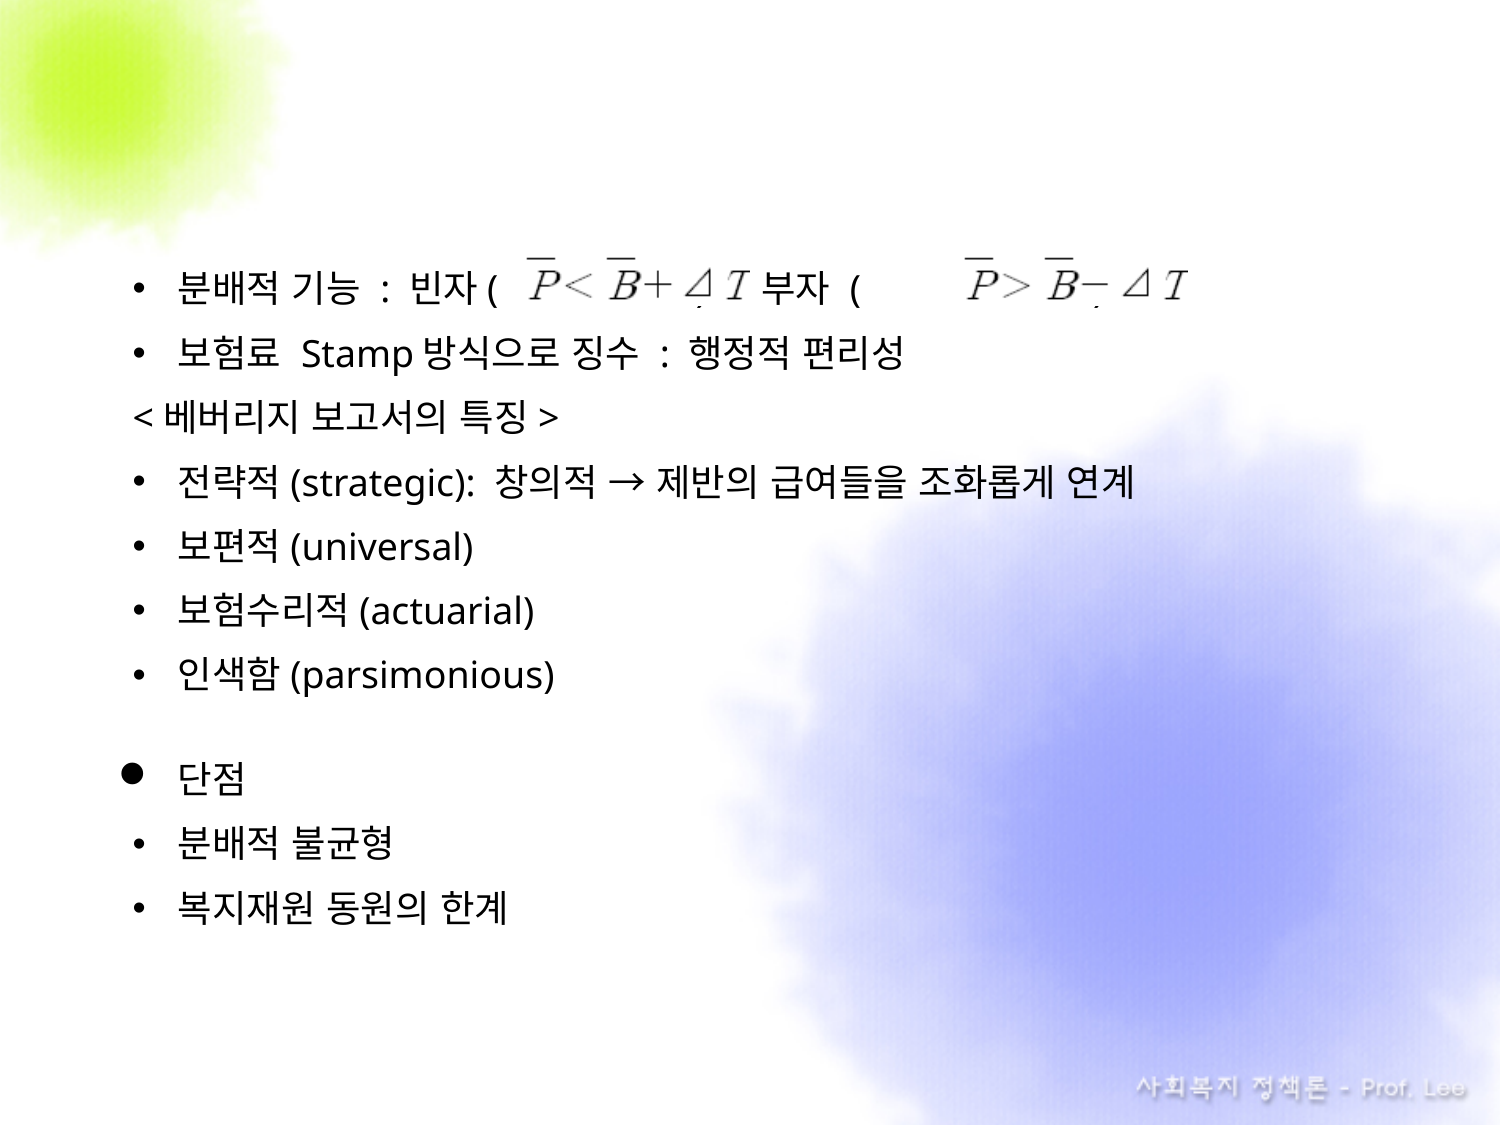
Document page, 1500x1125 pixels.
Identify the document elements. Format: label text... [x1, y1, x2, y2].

picture [0, 0, 1500, 1125]
list 분배적 기능 : 빈자( )와 부자 ( ) 보험료 Stamp방식으로 징수 : 행정적 편리성 <베버리지 보고서의 특징> 전략적(strategic): 창의적 → 제반의 급여들을 조화롭게 연계 보편적(universal) 보험수리적(actuarial) 인색함(parsimonious) 단점 분배적 불균형 복지재원 동원의 한계 [75, 184, 1425, 1005]
